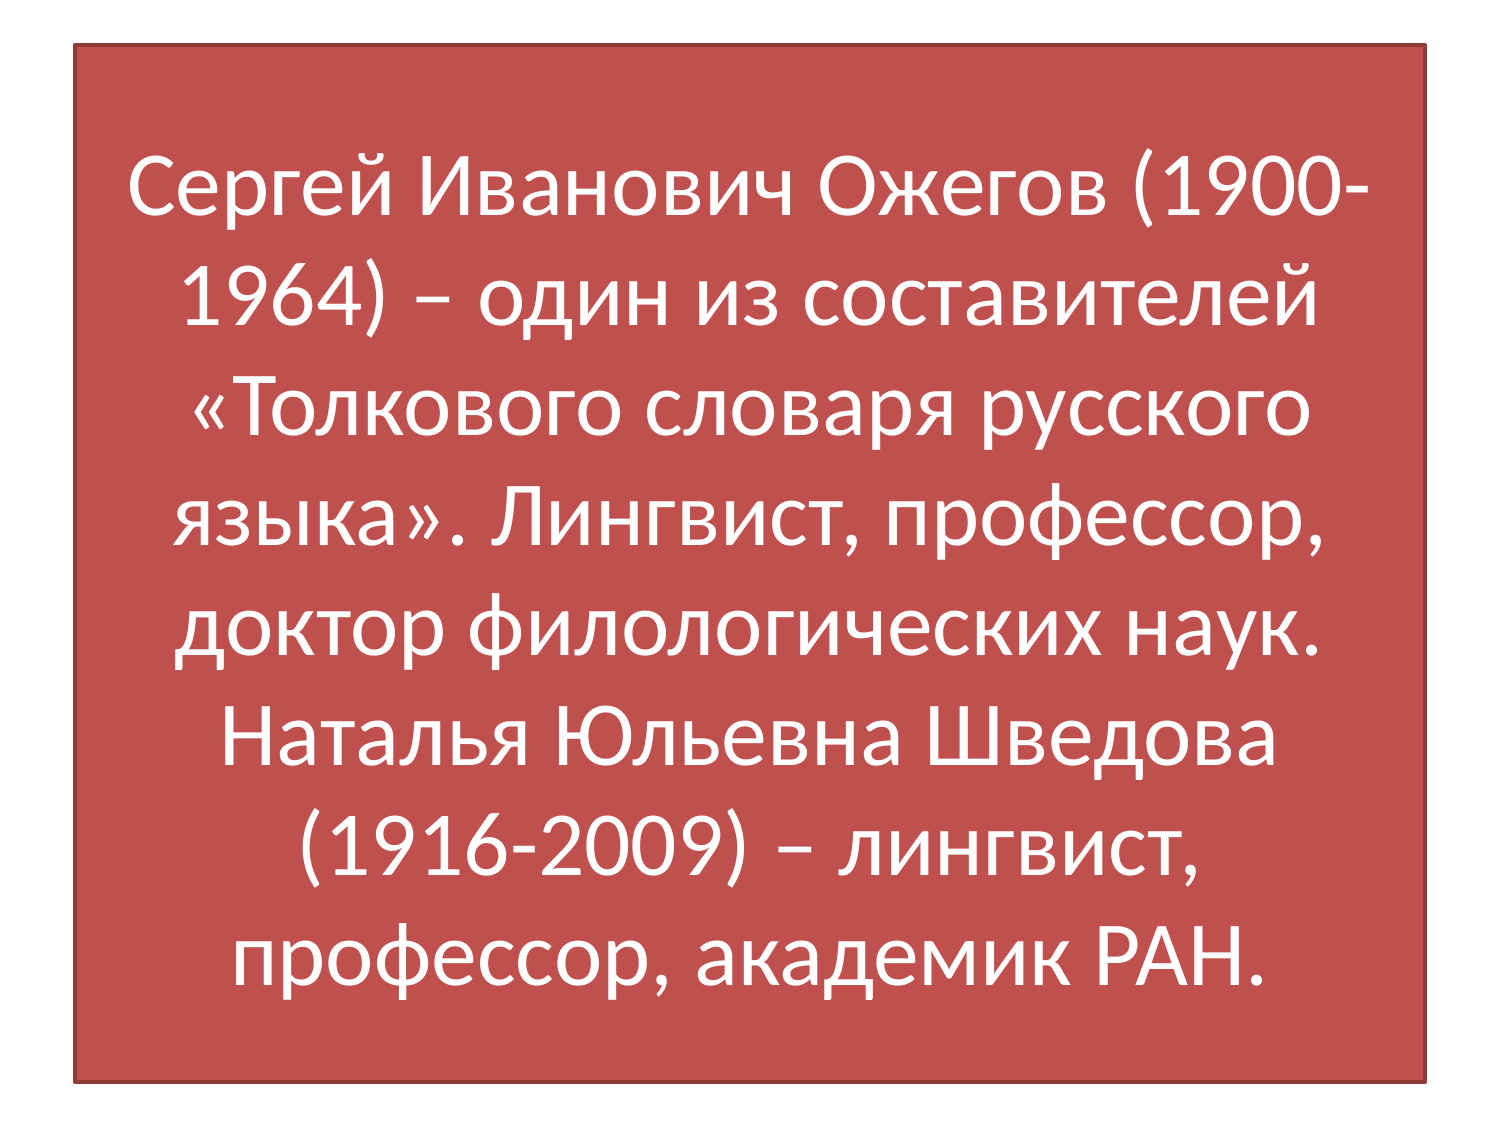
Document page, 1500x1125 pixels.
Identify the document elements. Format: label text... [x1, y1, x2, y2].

title Сергей Иванович Ожегов (1900-1964) – один из составителей «Толкового словаря русского языка». Лингвист, профессор, доктор филологических наук. Наталья Юльевна Шведова (1916-2009) – лингвист, профессор, академик РАН. [73, 43, 1427, 1084]
